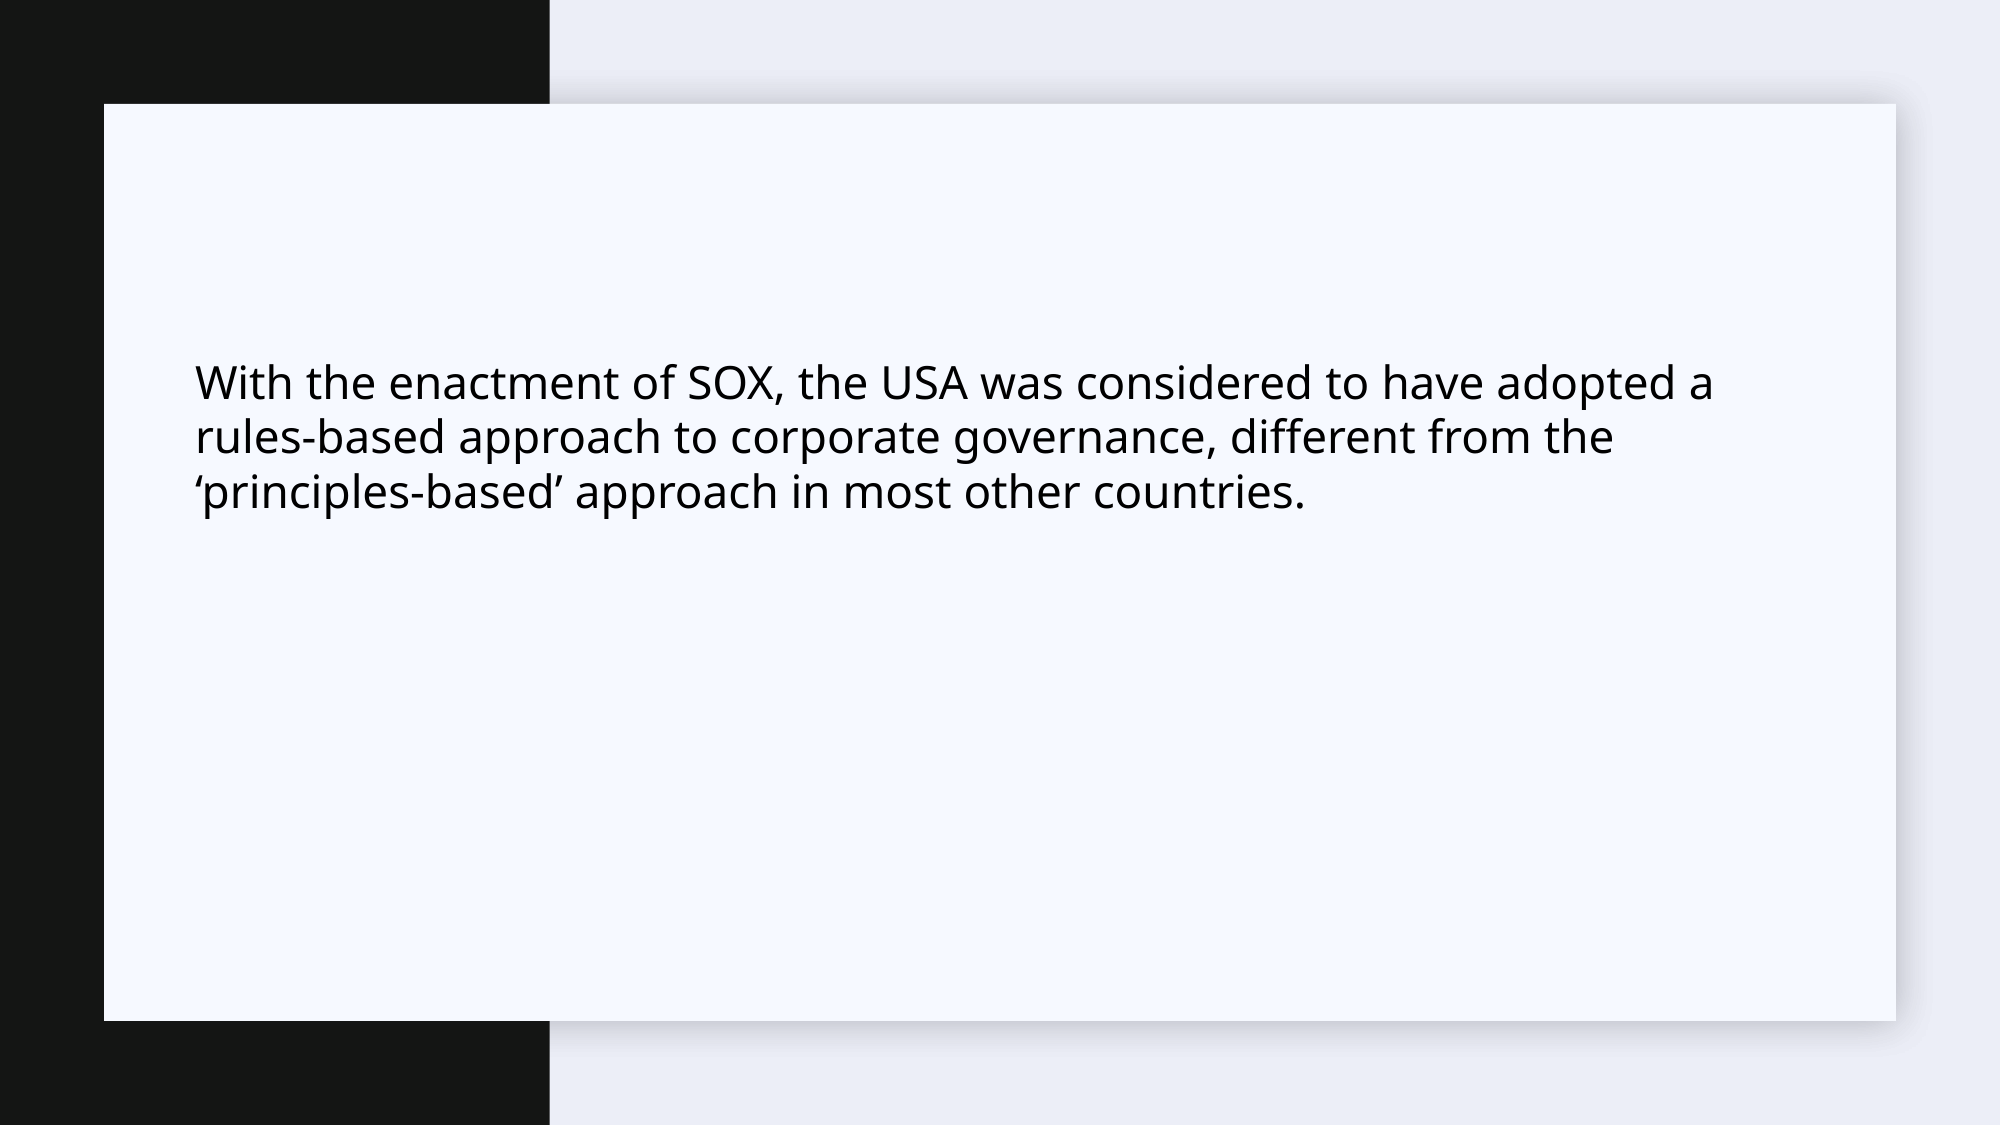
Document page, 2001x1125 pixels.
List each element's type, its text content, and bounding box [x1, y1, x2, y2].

list With the enactment of SOX, the USA was considered to have adopted a rules-based approach to corporate governance, different from the ‘principles-based’ approach in most other countries. [180, 345, 1830, 963]
